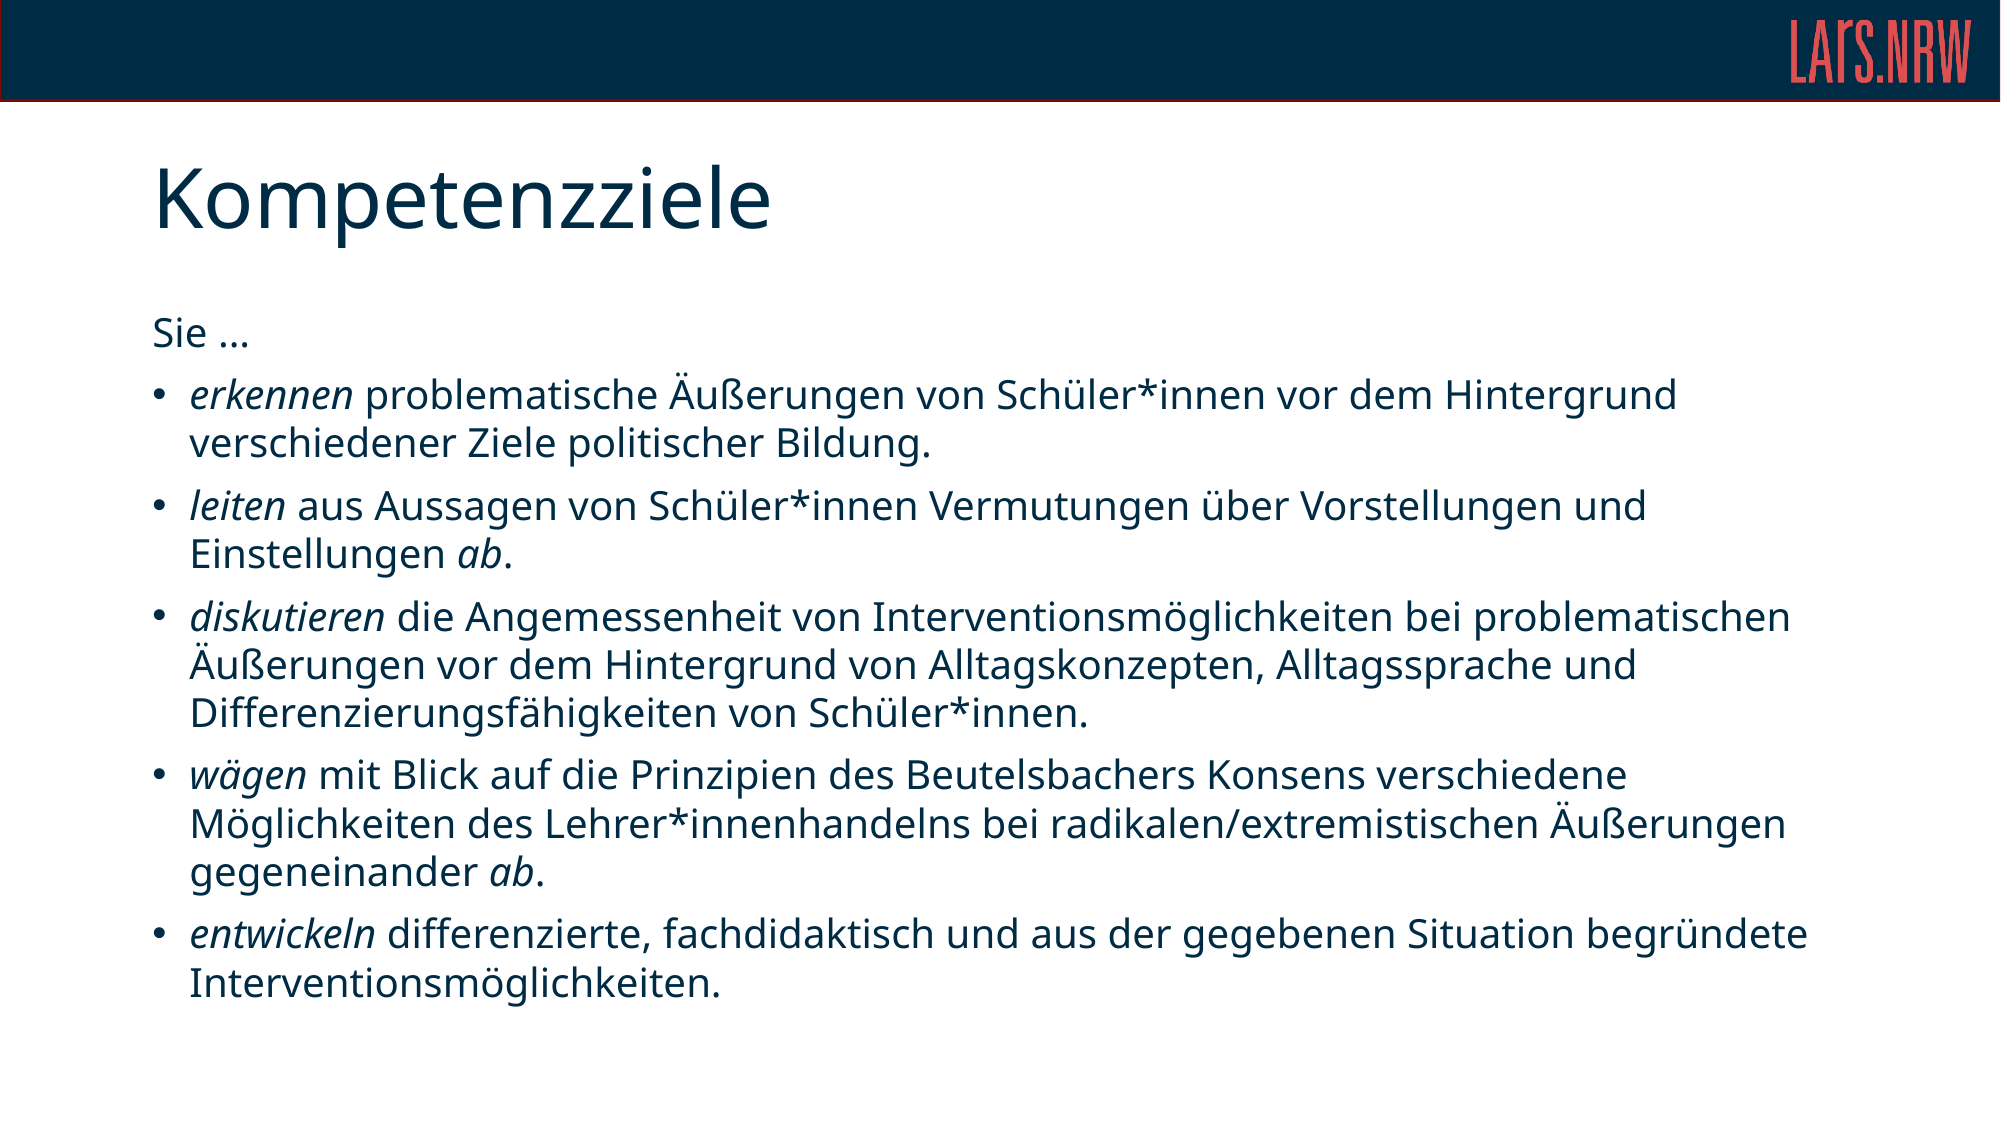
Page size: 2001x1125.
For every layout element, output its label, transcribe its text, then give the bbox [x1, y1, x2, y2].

list Sie ... erkennen problematische Äußerungen von Schüler*innen vor dem Hintergrund verschiedener Ziele politischer Bildung. leiten aus Aussagen von Schüler*innen Vermutungen über Vorstellungen und Einstellungen ab. diskutieren die Angemessenheit von Interventionsmöglichkeiten bei problematischen Äußerungen vor dem Hintergrund von Alltagskonzepten, Alltagssprache und Differenzierungsfähigkeiten von Schüler*innen. wägen mit Blick auf die Prinzipien des Beutelsbachers Konsens verschiedene Möglichkeiten des Lehrer*innenhandelns bei radikalen/extremistischen Äußerungen gegeneinander ab. entwickeln differenzierte, fachdidaktisch und aus der gegebenen Situation begründete Interventionsmöglichkeiten. [137, 299, 1863, 1014]
picture [1773, 6, 1977, 99]
title Kompetenzziele [137, 126, 1863, 278]
